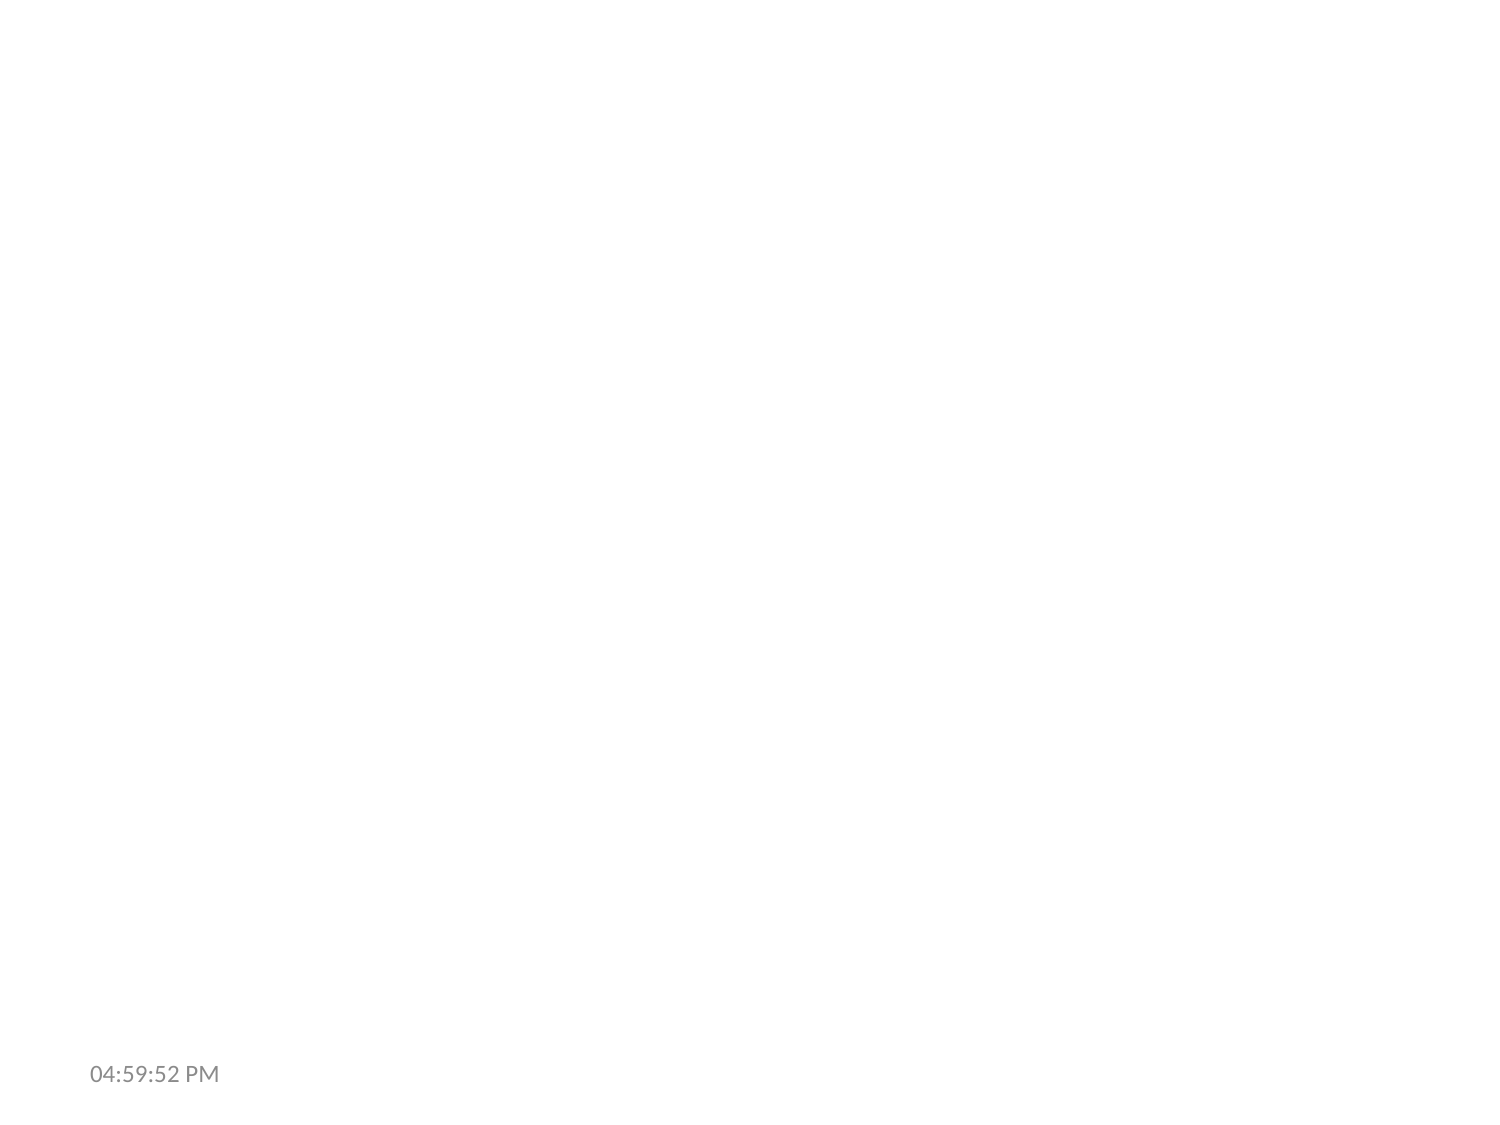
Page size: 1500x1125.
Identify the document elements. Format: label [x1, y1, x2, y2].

slide_number [75, 1042, 425, 1103]
